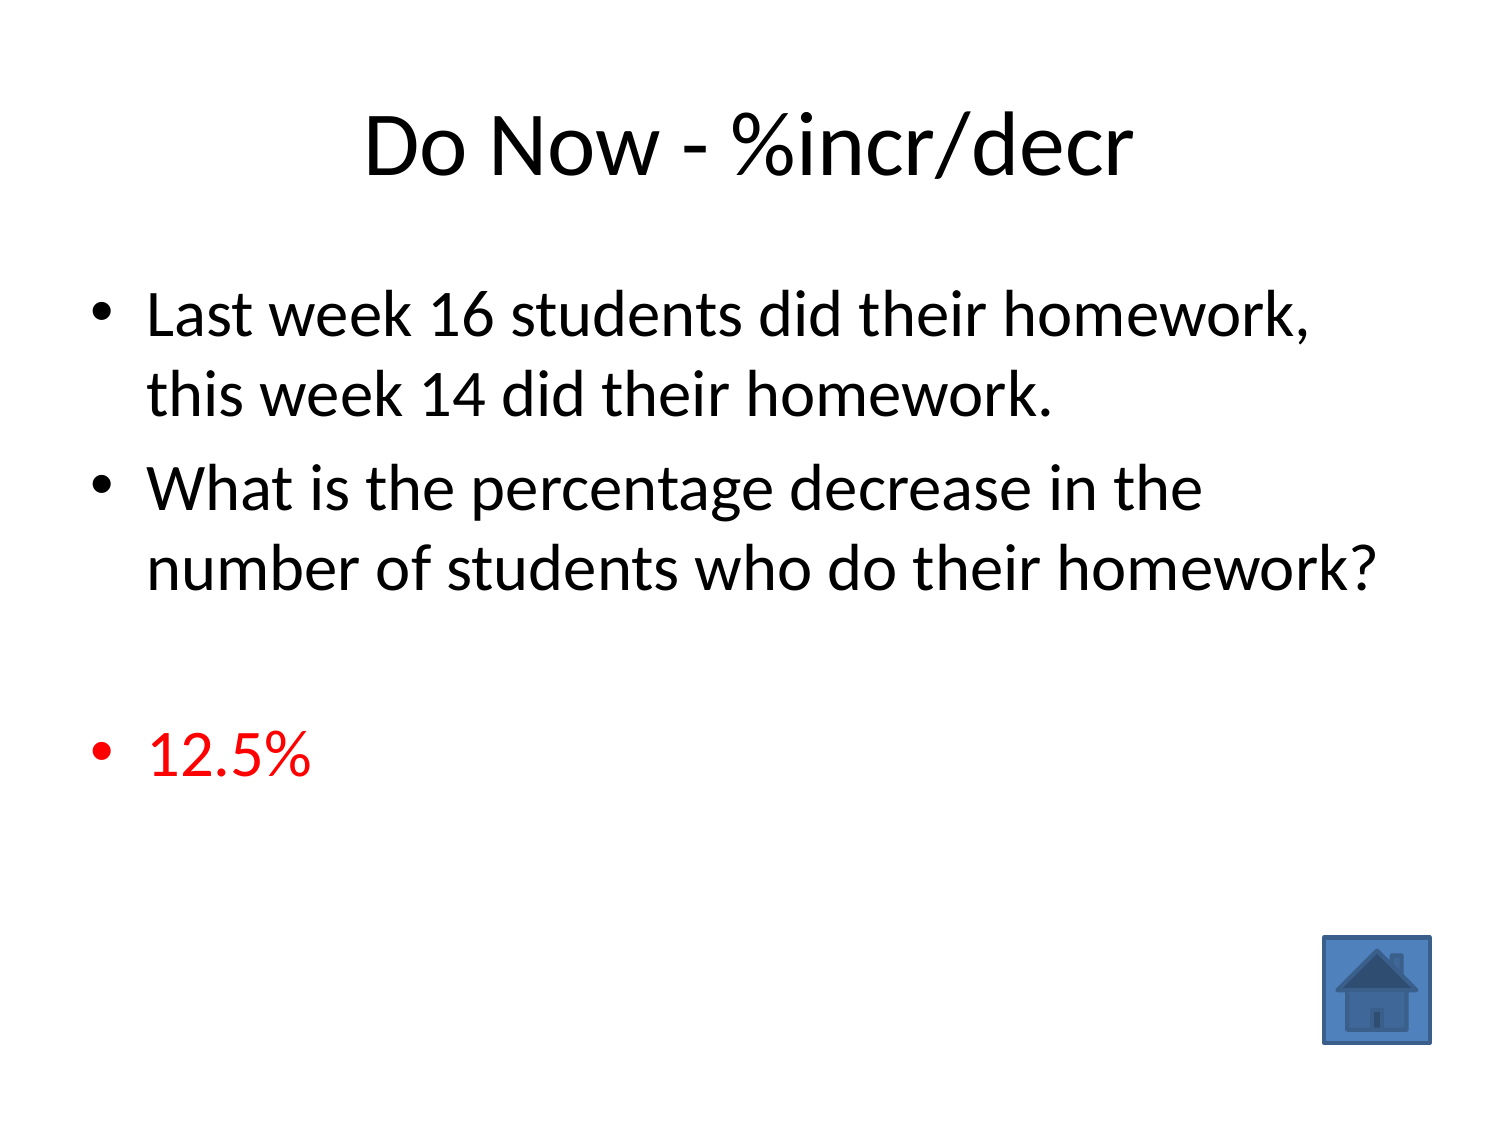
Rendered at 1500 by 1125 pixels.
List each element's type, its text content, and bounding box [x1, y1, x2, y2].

list Last week 16 students did their homework, this week 14 did their homework. What is the percentage decrease in the number of students who do their homework? 12.5% [75, 262, 1425, 1005]
title Do Now - %incr/decr [75, 45, 1425, 233]
text_box [1322, 935, 1432, 1045]
